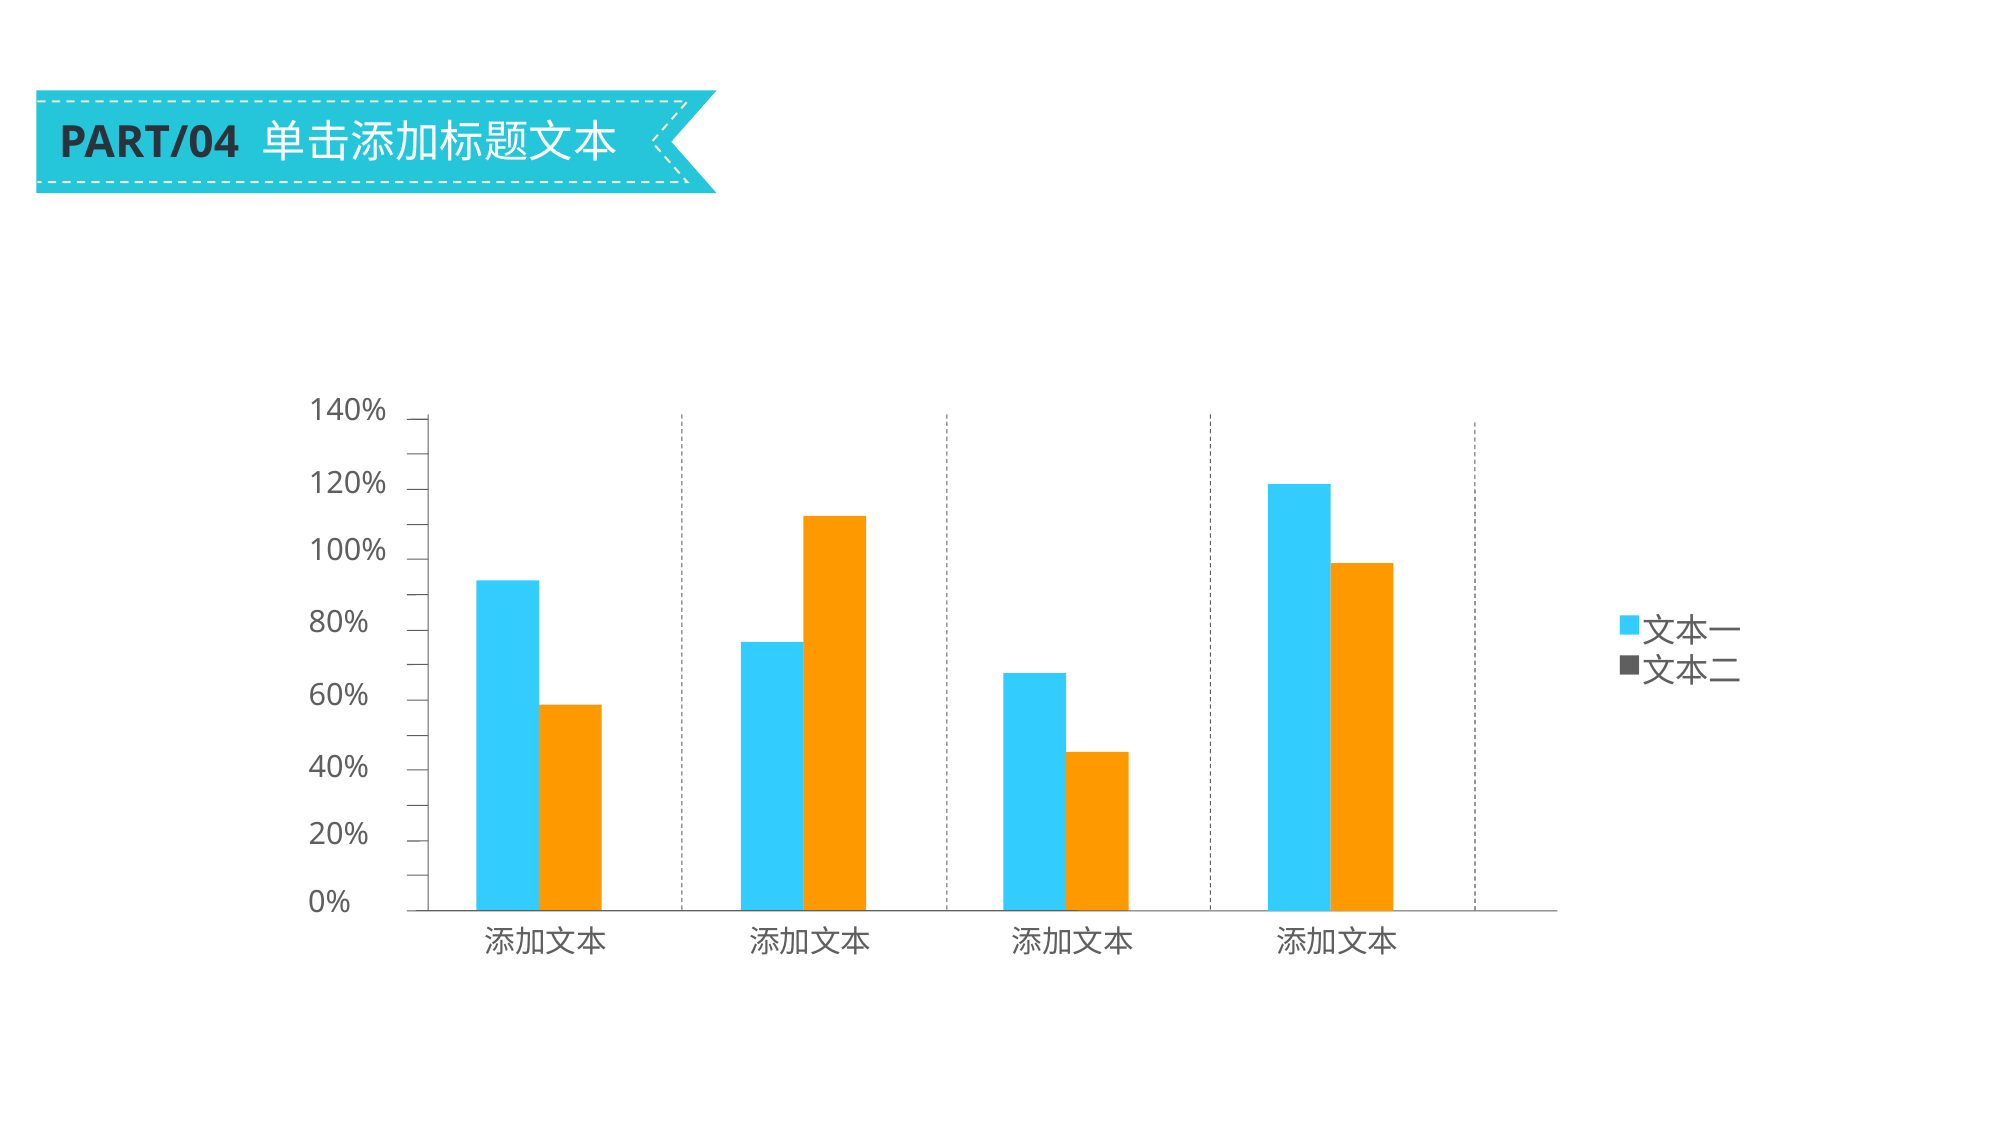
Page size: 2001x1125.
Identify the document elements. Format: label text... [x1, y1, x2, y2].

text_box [306, 390, 1558, 919]
text_box 添加文本 [749, 921, 872, 959]
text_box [36, 90, 717, 194]
text_box 添加文本 [484, 921, 607, 959]
text_box 添加文本 [1276, 921, 1399, 959]
text_box 添加文本 [1011, 921, 1134, 959]
text_box 文本一 文本二 [1602, 602, 1757, 697]
